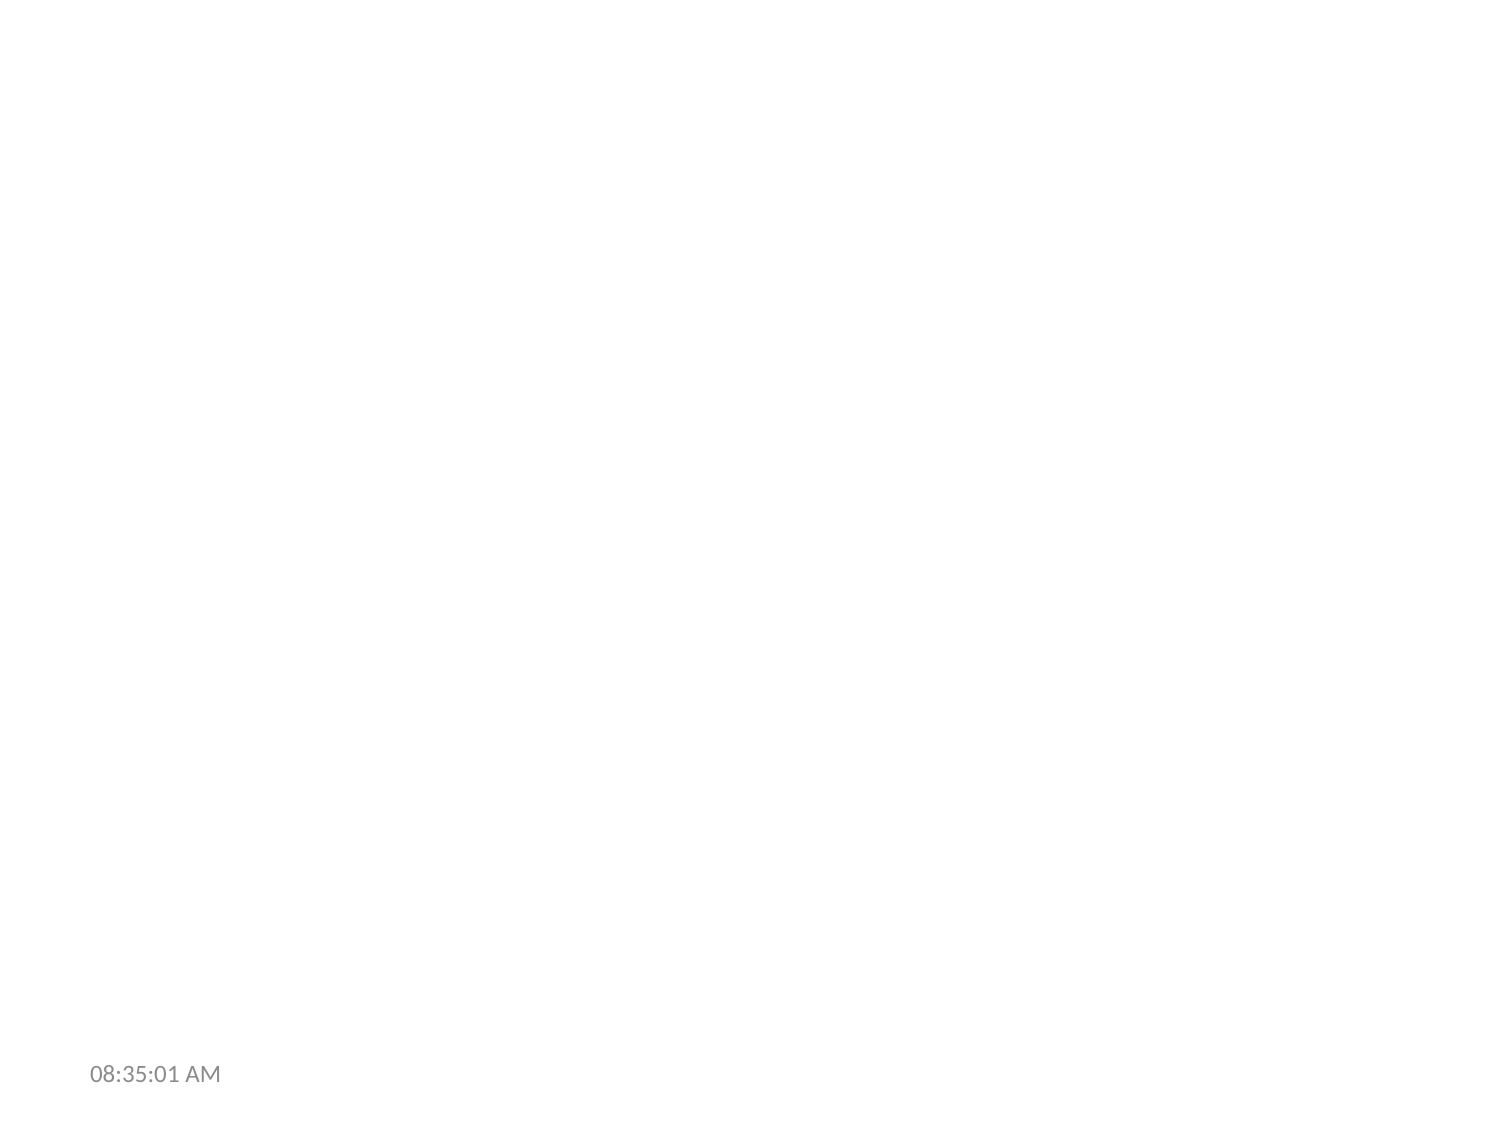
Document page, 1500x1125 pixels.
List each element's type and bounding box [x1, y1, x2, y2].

slide_number [75, 1042, 425, 1103]
